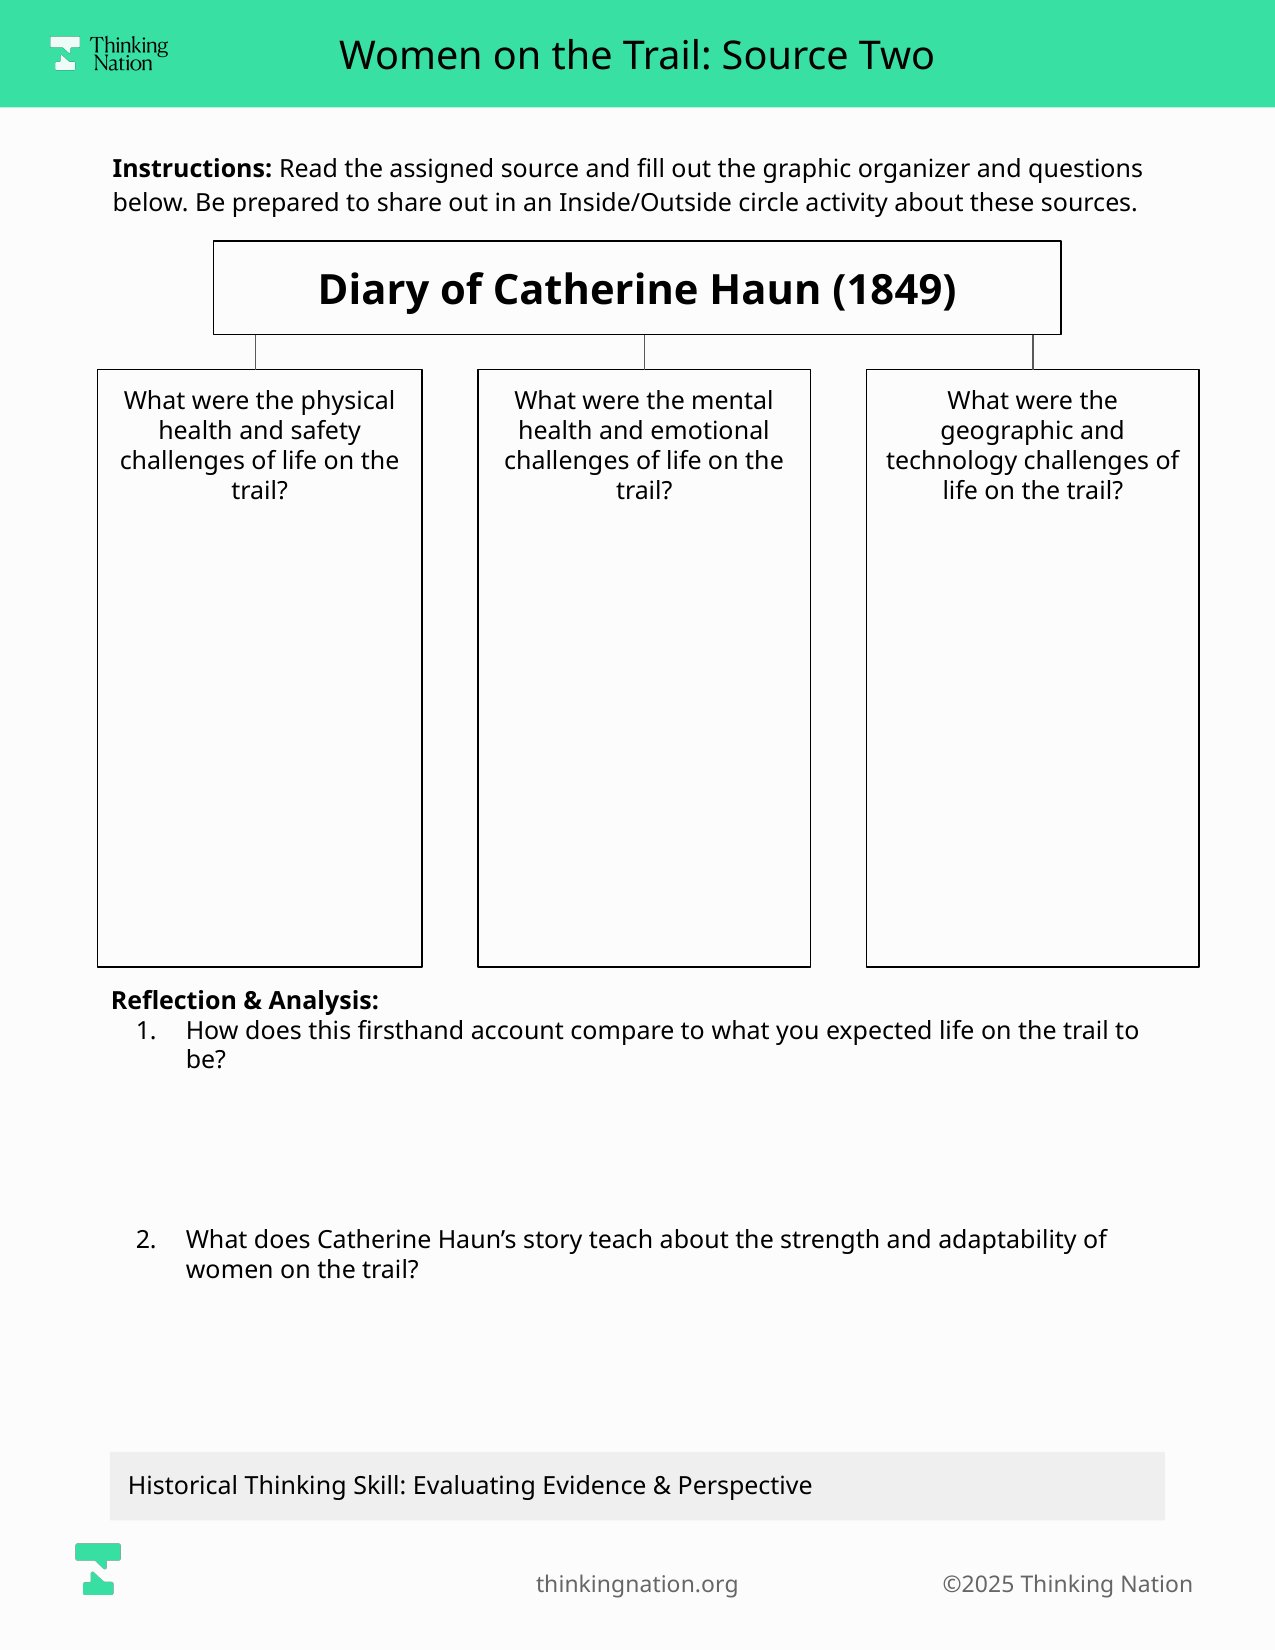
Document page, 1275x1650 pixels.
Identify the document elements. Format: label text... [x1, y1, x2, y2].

text_box Reflection & Analysis: How does this firsthand account compare to what you expected life on the trail to be? What does Catherine Haun’s story teach about the strength and adaptability of women on the trail? [95, 969, 1200, 1521]
text_box Instructions: Read the assigned source and fill out the graphic organizer and questions below. Be prepared to share out in an Inside/Outside circle activity about these sources. [97, 132, 1178, 266]
text_box What were the mental health and emotional challenges of life on the trail? [477, 369, 811, 968]
text_box What were the physical health and safety challenges of life on the trail? [97, 369, 422, 968]
text_box Women on the Trail: Source Two [0, 0, 1275, 108]
text_box Diary of Catherine Haun (1849) [213, 241, 1062, 335]
picture [36, 24, 172, 81]
text_box What were the geographic and technology challenges of life on the trail? [866, 369, 1200, 968]
text_box ©2025 Thinking Nation [907, 1553, 1210, 1605]
picture [62, 1533, 134, 1605]
text_box thinkingnation.org [486, 1553, 789, 1605]
